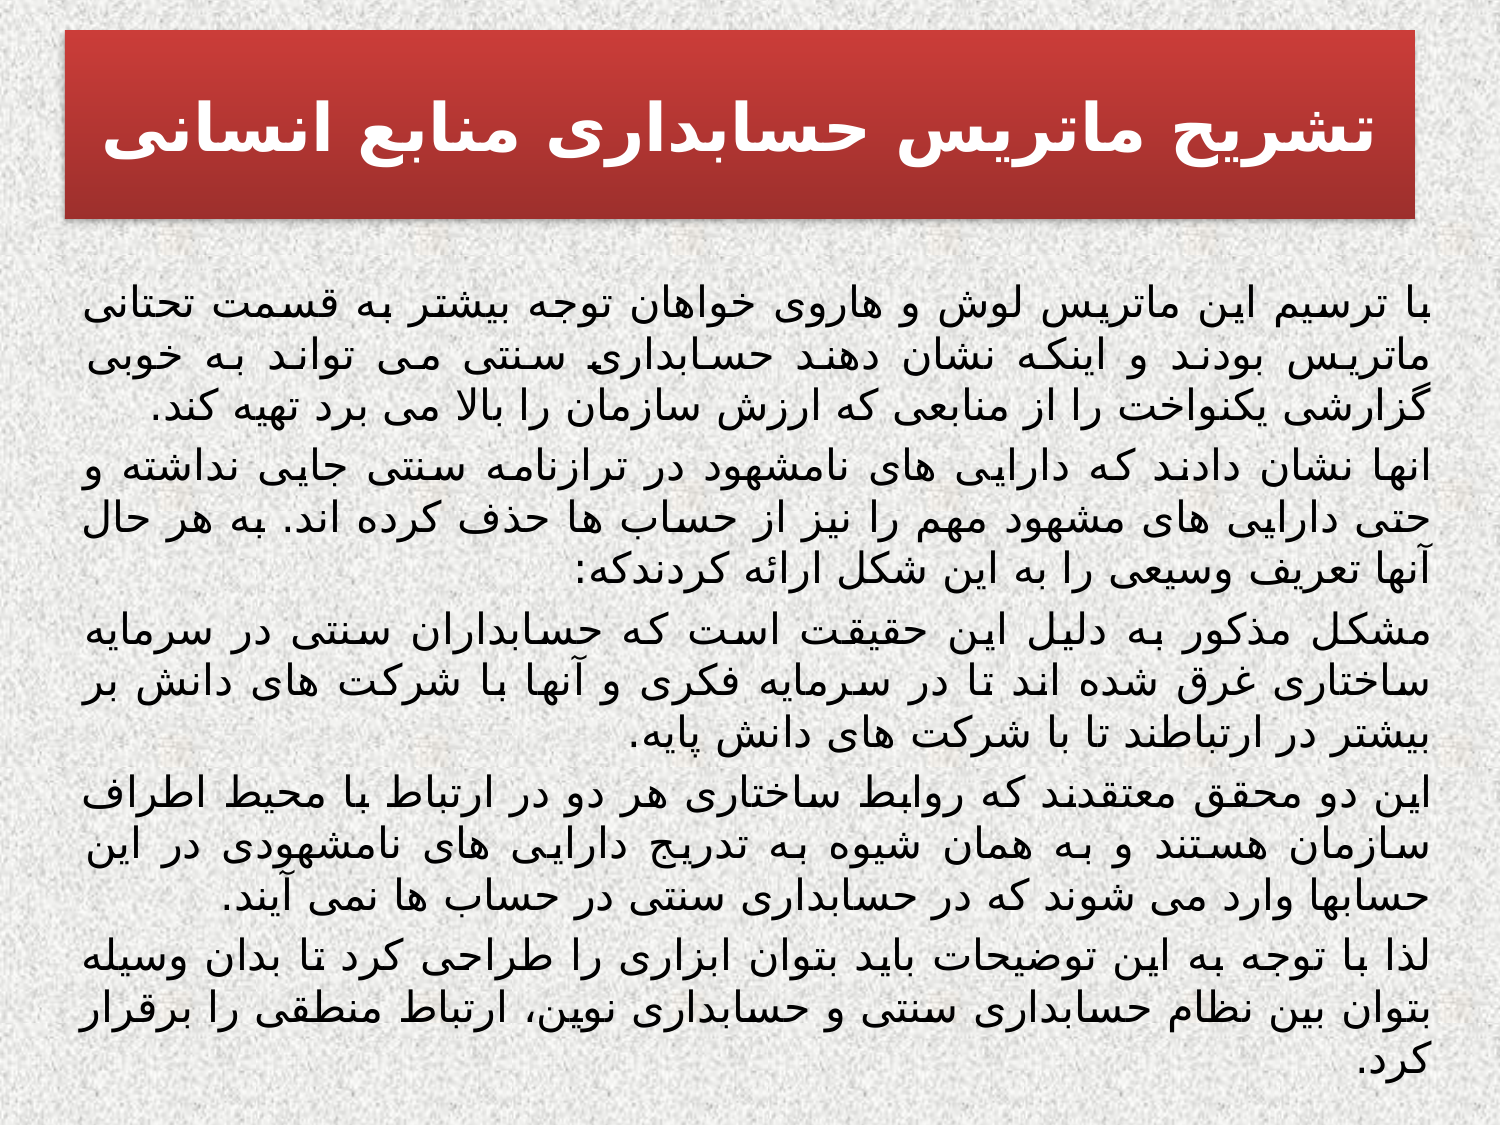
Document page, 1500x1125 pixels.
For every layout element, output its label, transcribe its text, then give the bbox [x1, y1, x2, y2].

picture [0, 0, 1500, 1125]
list با ترسیم این ماتریس لوش و هاروی خواهان توجه بیشتر به قسمت تحتانی ماتریس بودند و اینکه نشان دهند حسابداری سنتی می تواند به خوبی گزارشی یکنواخت را از منابعی که ارزش سازمان را بالا می برد تهیه کند. انها نشان دادند که دارایی های نامشهود در ترازنامه سنتی جایی نداشته و حتی دارایی های مشهود مهم را نیز از حساب ها حذف کرده اند. به هر حال آنها تعریف وسیعی را به این شکل ارائه کردندکه: مشکل مذکور به دلیل این حقیقت است که حسابداران سنتی در سرمایه ساختاری غرق شده اند تا در سرمایه فکری و آنها با شرکت های دانش بر بیشتر در ارتباطند تا با شرکت های دانش پایه. این دو محقق معتقدند که روابط ساختاری هر دو در ارتباط با محیط اطراف سازمان هستند و به همان شیوه به تدریج دارایی های نامشهودی در این حسابها وارد می شوند که در حسابداری سنتی در حساب ها نمی آیند. لذا با توجه به این توضیحات باید بتوان ابزاری را طراحی کرد تا بدان وسیله بتوان بین نظام حسابداری سنتی و حسابداری نوین، ارتباط منطقی را برقرار کرد. [64, 267, 1447, 1094]
text_box تشریح ماتریس حسابداری منابع انسانی [64, 30, 1415, 219]
